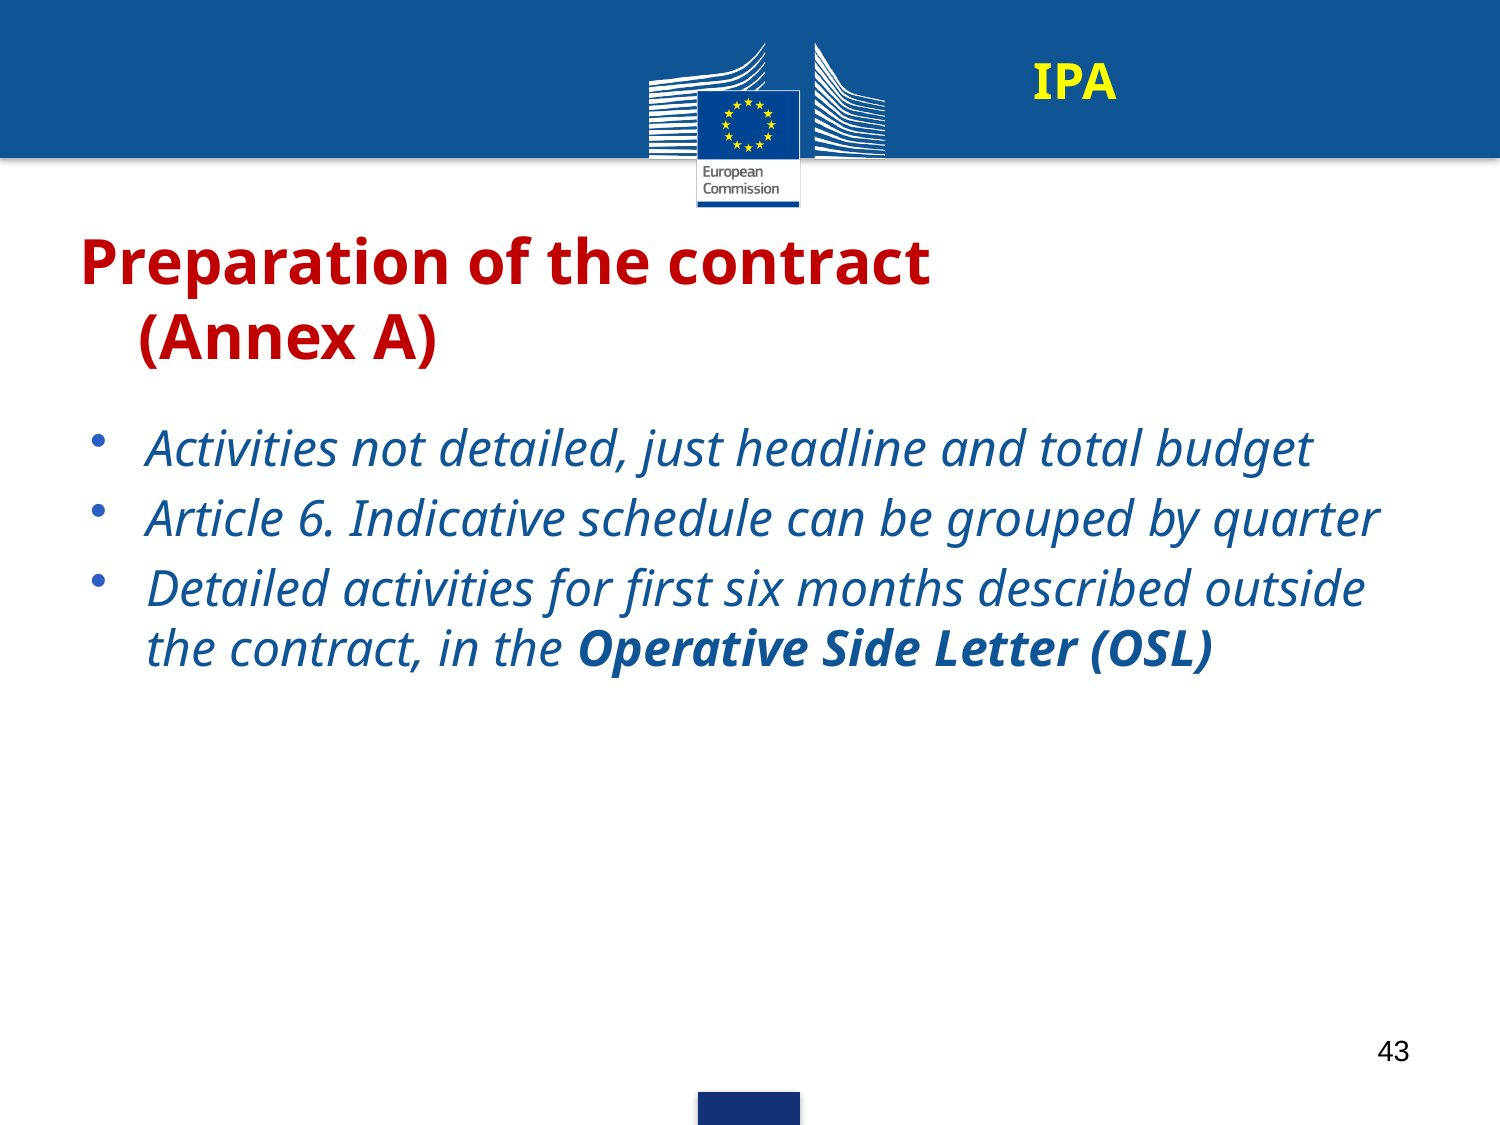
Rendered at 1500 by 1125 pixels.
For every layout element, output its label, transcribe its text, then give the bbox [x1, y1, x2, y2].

picture [649, 42, 885, 208]
slide_number 43 [1074, 1024, 1425, 1103]
list Activities not detailed, just headline and total budget Article 6. Indicative schedule can be grouped by quarter Detailed activities for first six months described outside the contract, in the Operative Side Letter (OSL) [75, 408, 1425, 988]
text_box IPA [962, 41, 1500, 130]
title Preparation of the contract (Annex A) [64, 219, 1415, 374]
